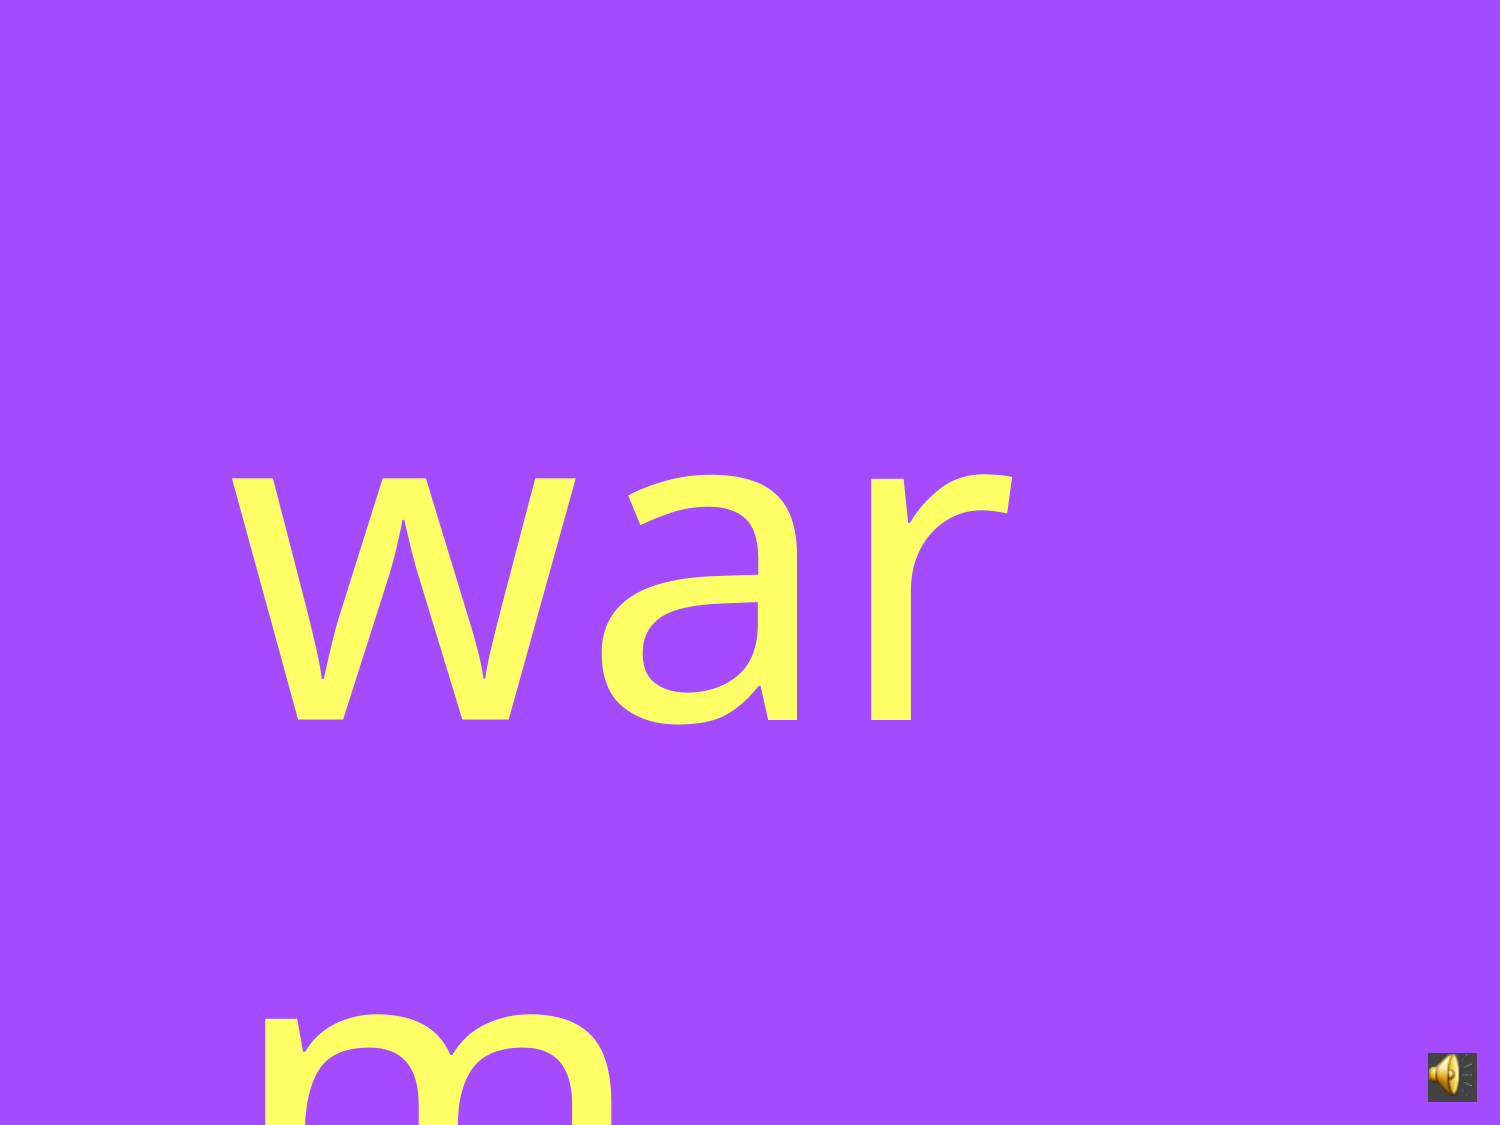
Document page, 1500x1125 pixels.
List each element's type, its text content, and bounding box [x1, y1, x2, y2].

picture [1427, 1052, 1478, 1103]
subtitle warm [212, 262, 1450, 763]
